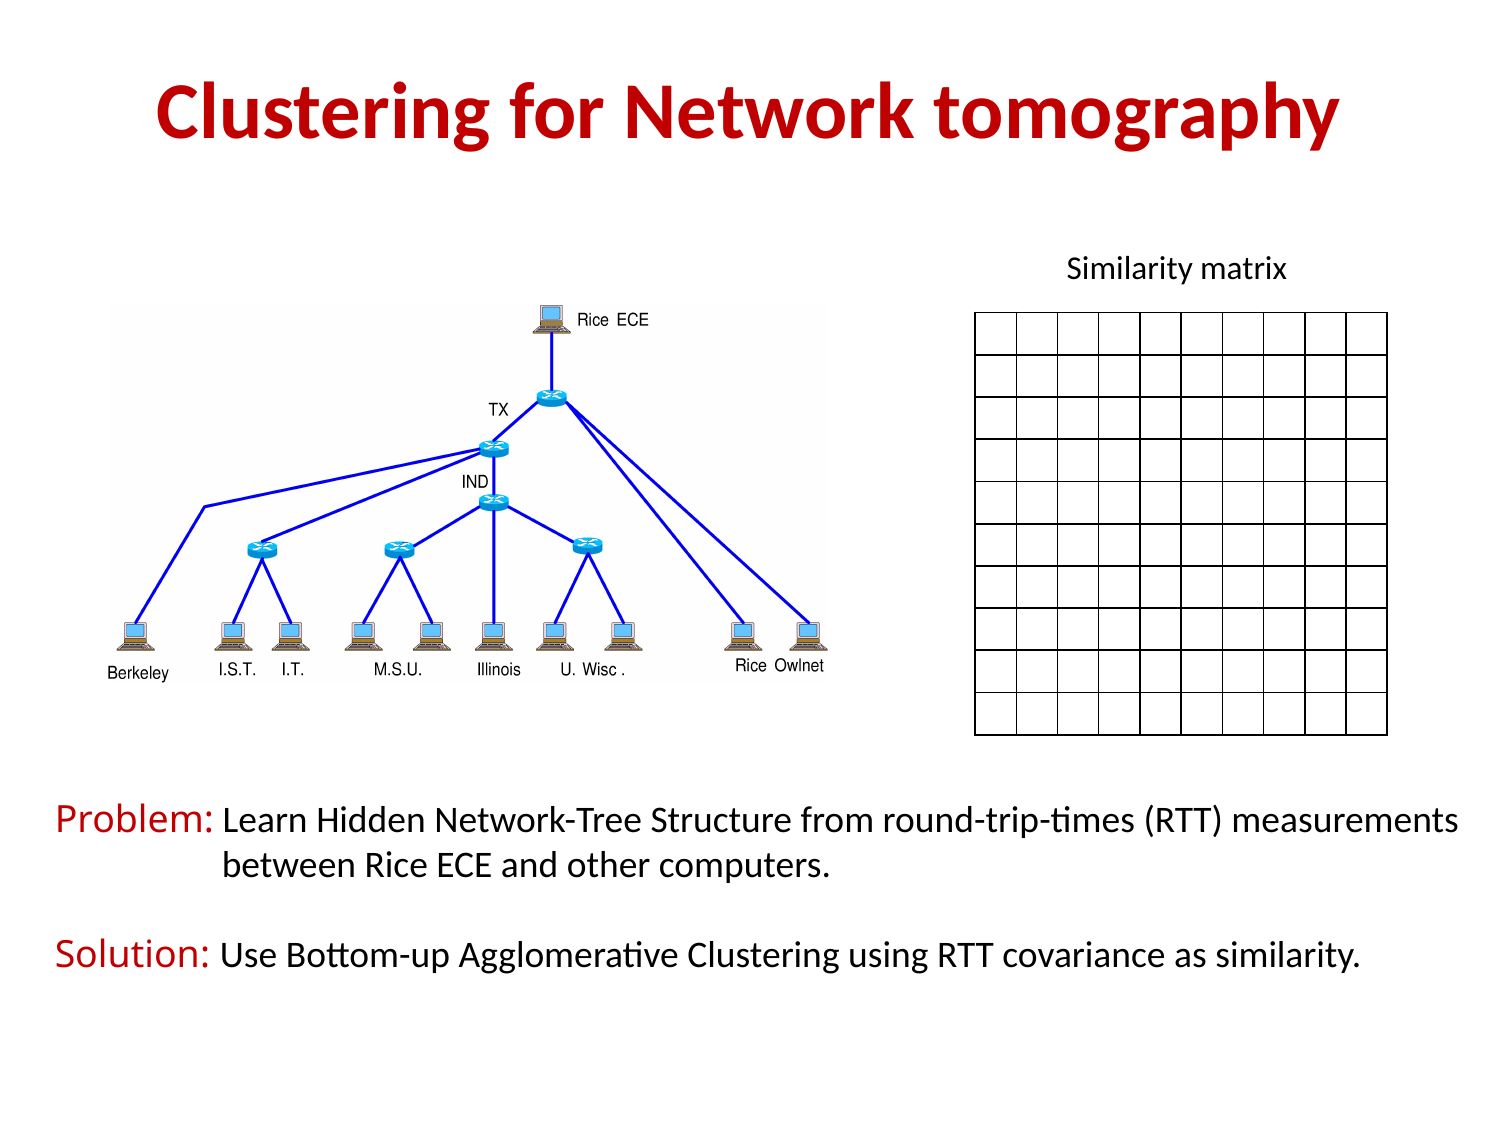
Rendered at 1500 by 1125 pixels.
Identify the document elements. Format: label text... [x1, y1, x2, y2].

table_header [1017, 313, 1057, 354]
table_cell [1141, 440, 1180, 481]
table_cell [1182, 525, 1222, 565]
table_cell [1264, 567, 1304, 607]
table_cell [1182, 651, 1222, 692]
table_cell [1058, 567, 1098, 607]
table_cell [976, 693, 1016, 734]
table_cell [1347, 398, 1386, 438]
table_cell [1058, 482, 1098, 523]
table_cell [1182, 567, 1222, 607]
table_cell [1306, 398, 1345, 438]
table_cell [1182, 482, 1222, 523]
table_cell [976, 567, 1016, 607]
table_cell [976, 398, 1016, 438]
table_cell [1223, 651, 1263, 692]
table_header [1182, 313, 1222, 354]
table_cell [1141, 693, 1180, 734]
table_cell [976, 525, 1016, 565]
table_cell [1141, 356, 1180, 396]
table_cell [1099, 440, 1139, 481]
table_cell [1347, 567, 1386, 607]
table_cell [976, 482, 1016, 523]
table_cell [1058, 525, 1098, 565]
table_cell [1264, 398, 1304, 438]
table_cell [1099, 609, 1139, 649]
table_cell [1099, 567, 1139, 607]
table_cell [1017, 356, 1057, 396]
table_cell [1347, 609, 1386, 649]
table_cell [1058, 609, 1098, 649]
table_cell [1306, 693, 1345, 734]
table_cell [1306, 651, 1345, 692]
table_cell [1264, 440, 1304, 481]
table_cell [1264, 482, 1304, 523]
table_cell [1058, 440, 1098, 481]
table_cell [1264, 651, 1304, 692]
table_cell [1141, 398, 1180, 438]
table_header [1099, 313, 1139, 354]
table_cell [1017, 482, 1057, 523]
table_header [1264, 313, 1304, 354]
table_cell [1347, 482, 1386, 523]
table_cell [1099, 398, 1139, 438]
table_cell [976, 356, 1016, 396]
table_cell [1306, 356, 1345, 396]
table_cell [1306, 525, 1345, 565]
table_cell [1141, 609, 1180, 649]
table_cell [1017, 398, 1057, 438]
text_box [84, 280, 860, 701]
table_cell [1223, 525, 1263, 565]
text_box Similarity matrix [1050, 237, 1463, 295]
table_cell [1223, 398, 1263, 438]
table_cell [1017, 693, 1057, 734]
table_cell [1223, 482, 1263, 523]
text_box Clustering for Network tomography [74, 12, 1425, 200]
table_cell [1058, 398, 1098, 438]
table_cell [1141, 567, 1180, 607]
table_cell [1347, 651, 1386, 692]
table_cell [1141, 525, 1180, 565]
table_cell [1182, 398, 1222, 438]
table_cell [1141, 482, 1180, 523]
table_header [1347, 313, 1386, 354]
table_cell [1182, 609, 1222, 649]
table_header [976, 313, 1016, 354]
table_cell [1058, 356, 1098, 396]
table_cell [1306, 567, 1345, 607]
table_header [1306, 313, 1345, 354]
table_cell [1347, 356, 1386, 396]
table_cell [1347, 525, 1386, 565]
table_cell [1264, 693, 1304, 734]
table_cell [1306, 482, 1345, 523]
table_cell [1306, 440, 1345, 481]
table_cell [976, 440, 1016, 481]
table_cell [1099, 651, 1139, 692]
table_cell [1058, 651, 1098, 692]
table_cell [1017, 651, 1057, 692]
table_cell [1182, 693, 1222, 734]
table_cell [1058, 693, 1098, 734]
table_cell [1017, 567, 1057, 607]
table_header [1058, 313, 1098, 354]
table_cell [1017, 440, 1057, 481]
table_cell [1141, 651, 1180, 692]
table_cell [1223, 567, 1263, 607]
text_box Problem: Learn Hidden Network-Tree Structure from round-trip-times (RTT) measurements between Rice ECE and other computers. Solution: Use Bottom-up Agglomerative Clustering using RTT covariance as similarity. [40, 787, 1476, 983]
table_cell [1223, 609, 1263, 649]
table_header [1141, 313, 1180, 354]
table_cell [1223, 440, 1263, 481]
table_cell [1017, 525, 1057, 565]
table_cell [1099, 482, 1139, 523]
table_cell [1347, 440, 1386, 481]
table_cell [976, 651, 1016, 692]
table_cell [1182, 356, 1222, 396]
table_cell [1264, 525, 1304, 565]
table_cell [1182, 440, 1222, 481]
table_cell [1099, 525, 1139, 565]
table_cell [1264, 609, 1304, 649]
table_cell [1223, 356, 1263, 396]
table_header [1223, 313, 1263, 354]
table_cell [1099, 356, 1139, 396]
table_cell [1223, 693, 1263, 734]
table_cell [1347, 693, 1386, 734]
table_cell [1099, 693, 1139, 734]
table_cell [976, 609, 1016, 649]
table_cell [1017, 609, 1057, 649]
table_cell [1264, 356, 1304, 396]
table_cell [1306, 609, 1345, 649]
